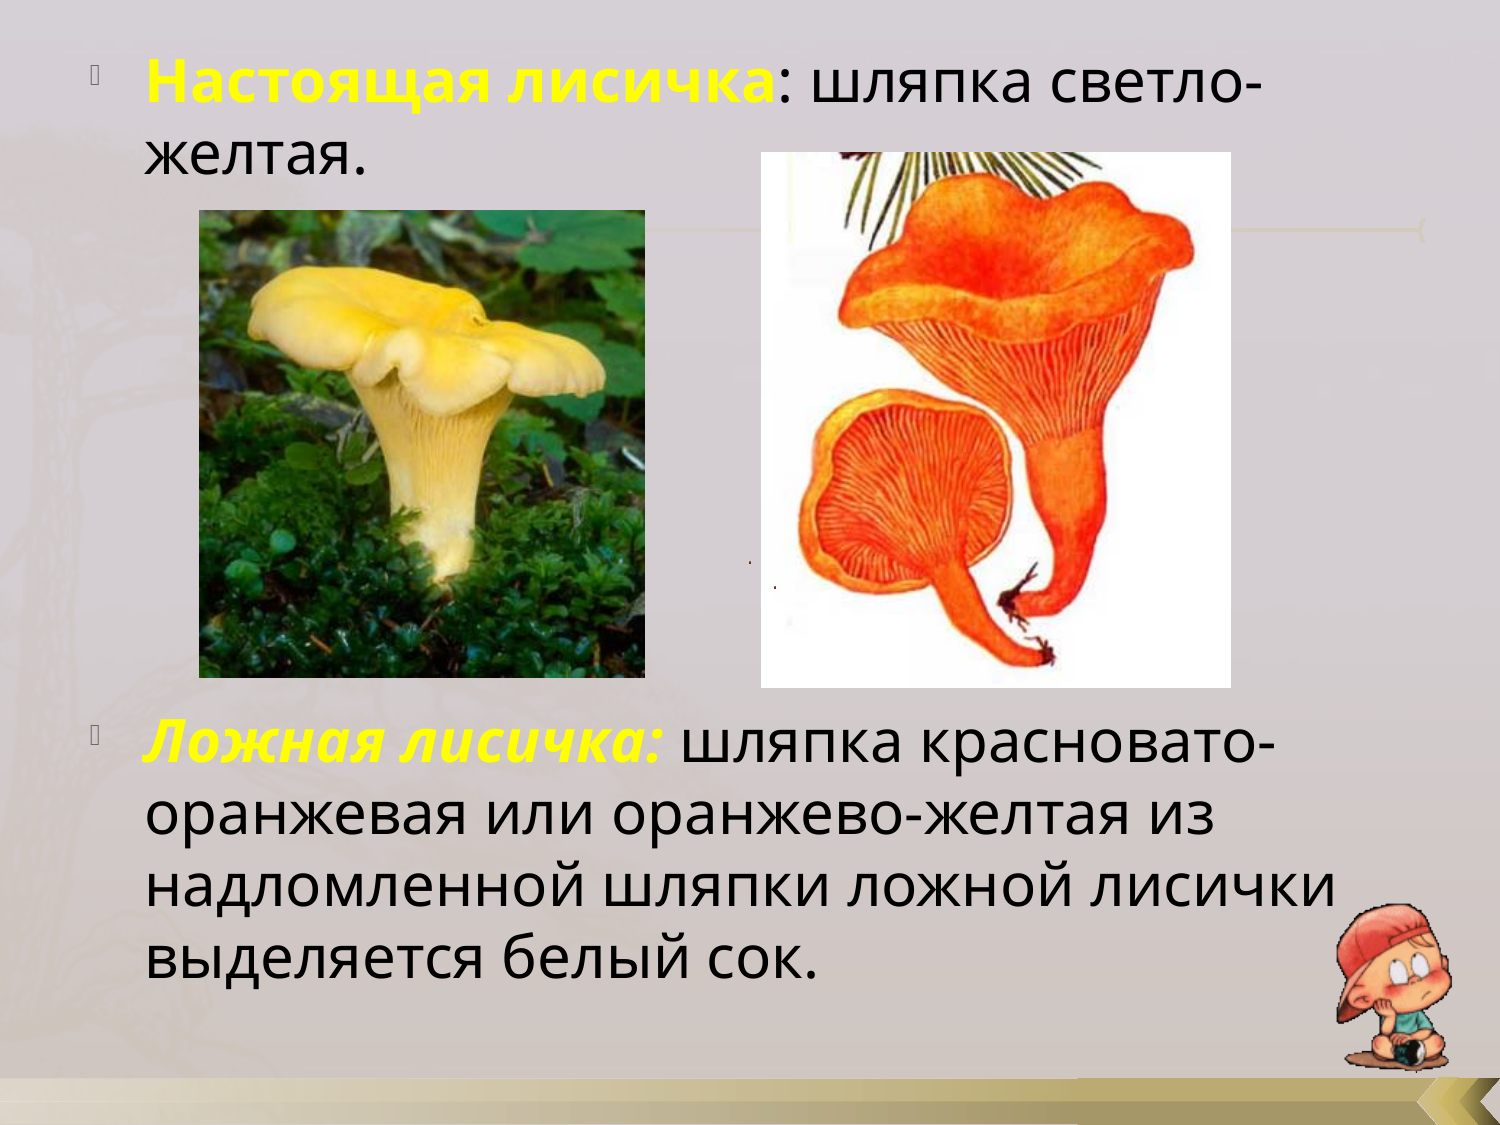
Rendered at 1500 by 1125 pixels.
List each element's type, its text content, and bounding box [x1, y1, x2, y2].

picture [1335, 901, 1454, 1074]
list Настоящая лисичка: шляпка светло-желтая. Ложная лисичка: шляпка красновато-оранжевая или оранжево-желтая из надломленной шляпки ложной лисички выделяется белый сок. [75, 35, 1425, 1005]
picture [198, 210, 646, 679]
picture [761, 151, 1231, 688]
